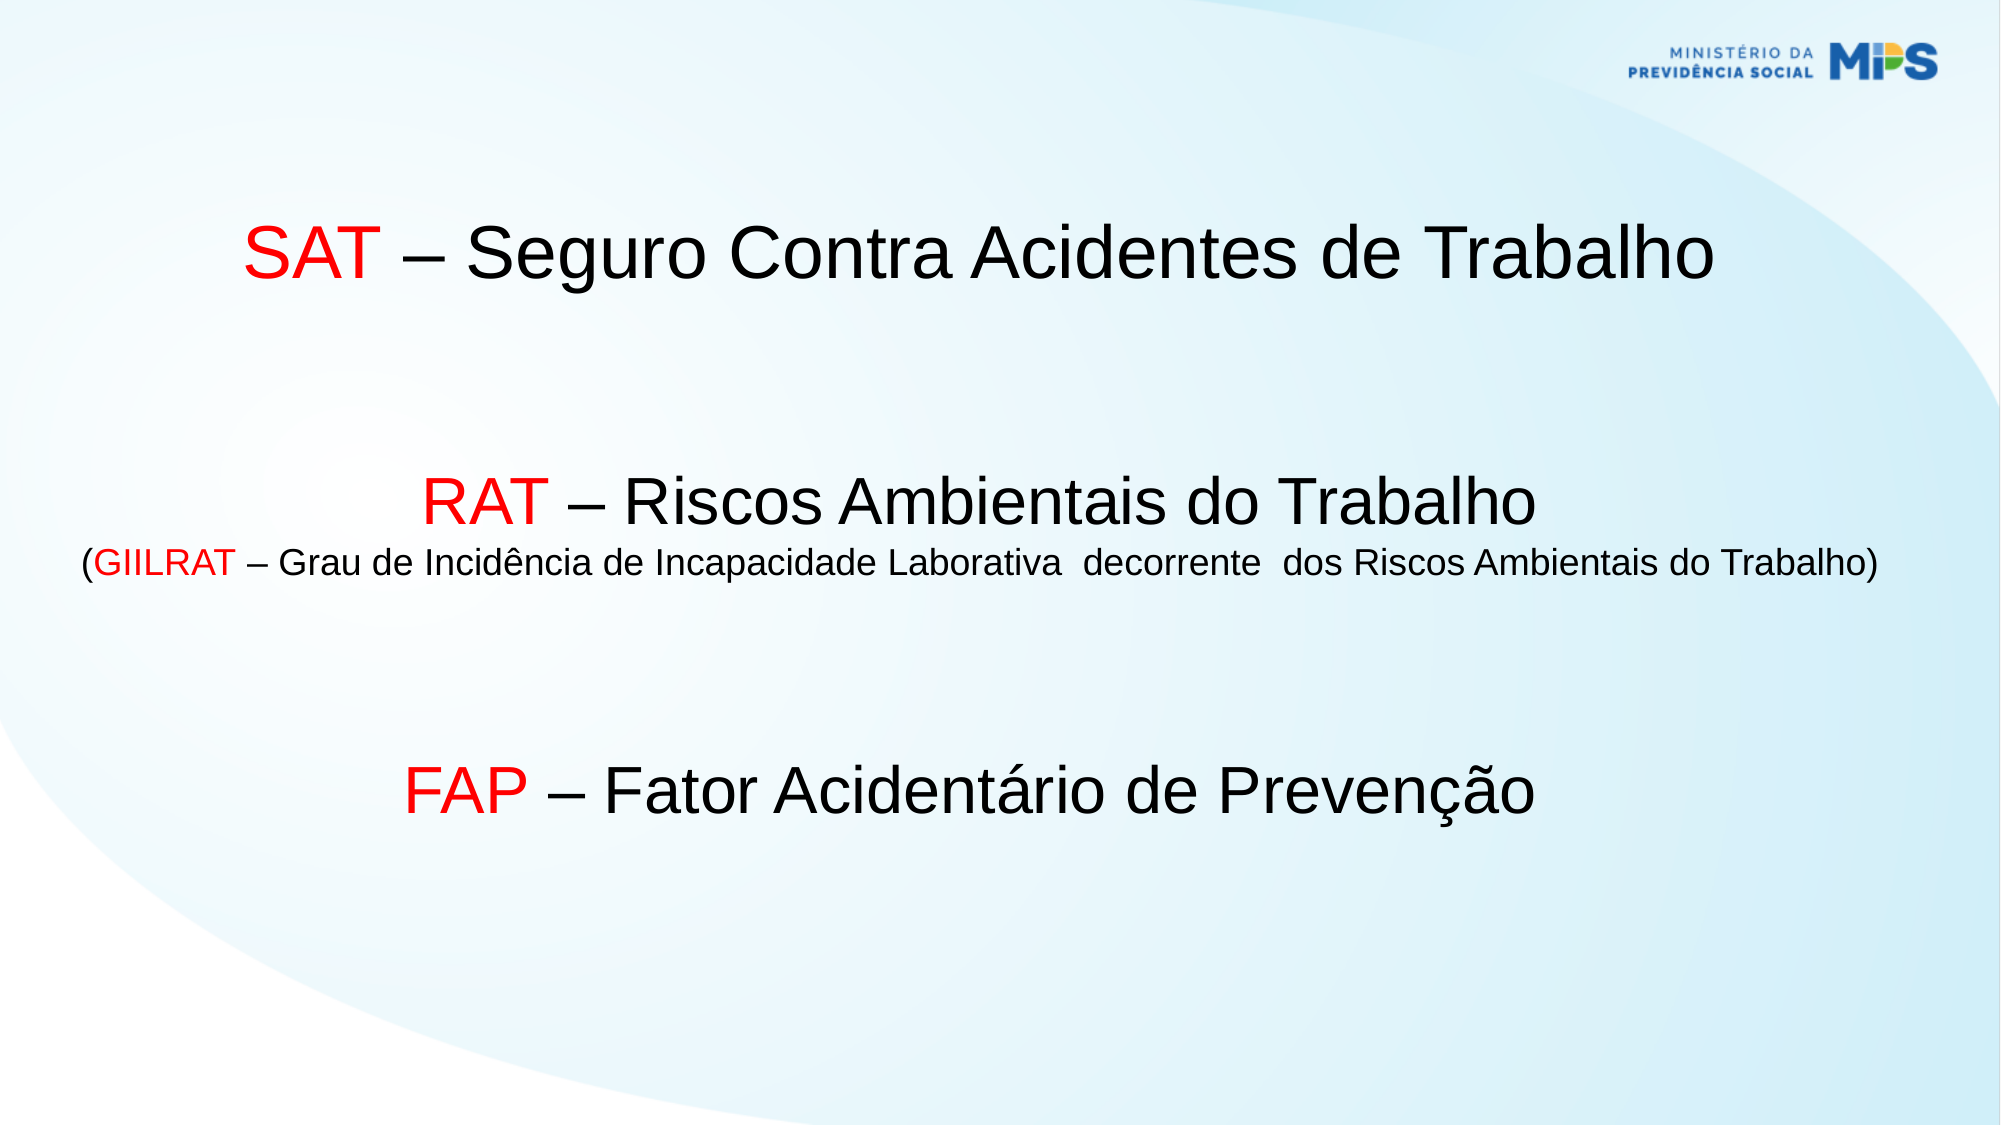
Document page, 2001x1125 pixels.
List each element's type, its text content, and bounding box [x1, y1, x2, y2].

text_box SAT – Seguro Contra Acidentes de Trabalho [228, 196, 1732, 301]
picture [0, 0, 2001, 1125]
text_box FAP – Fator Acidentário de Prevenção [389, 739, 1571, 835]
text_box RAT – Riscos Ambientais do Trabalho (GIILRAT – Grau de Incidência de Incapacidade Laborativa decorrente dos Riscos Ambientais do Trabalho) [0, 450, 1971, 590]
